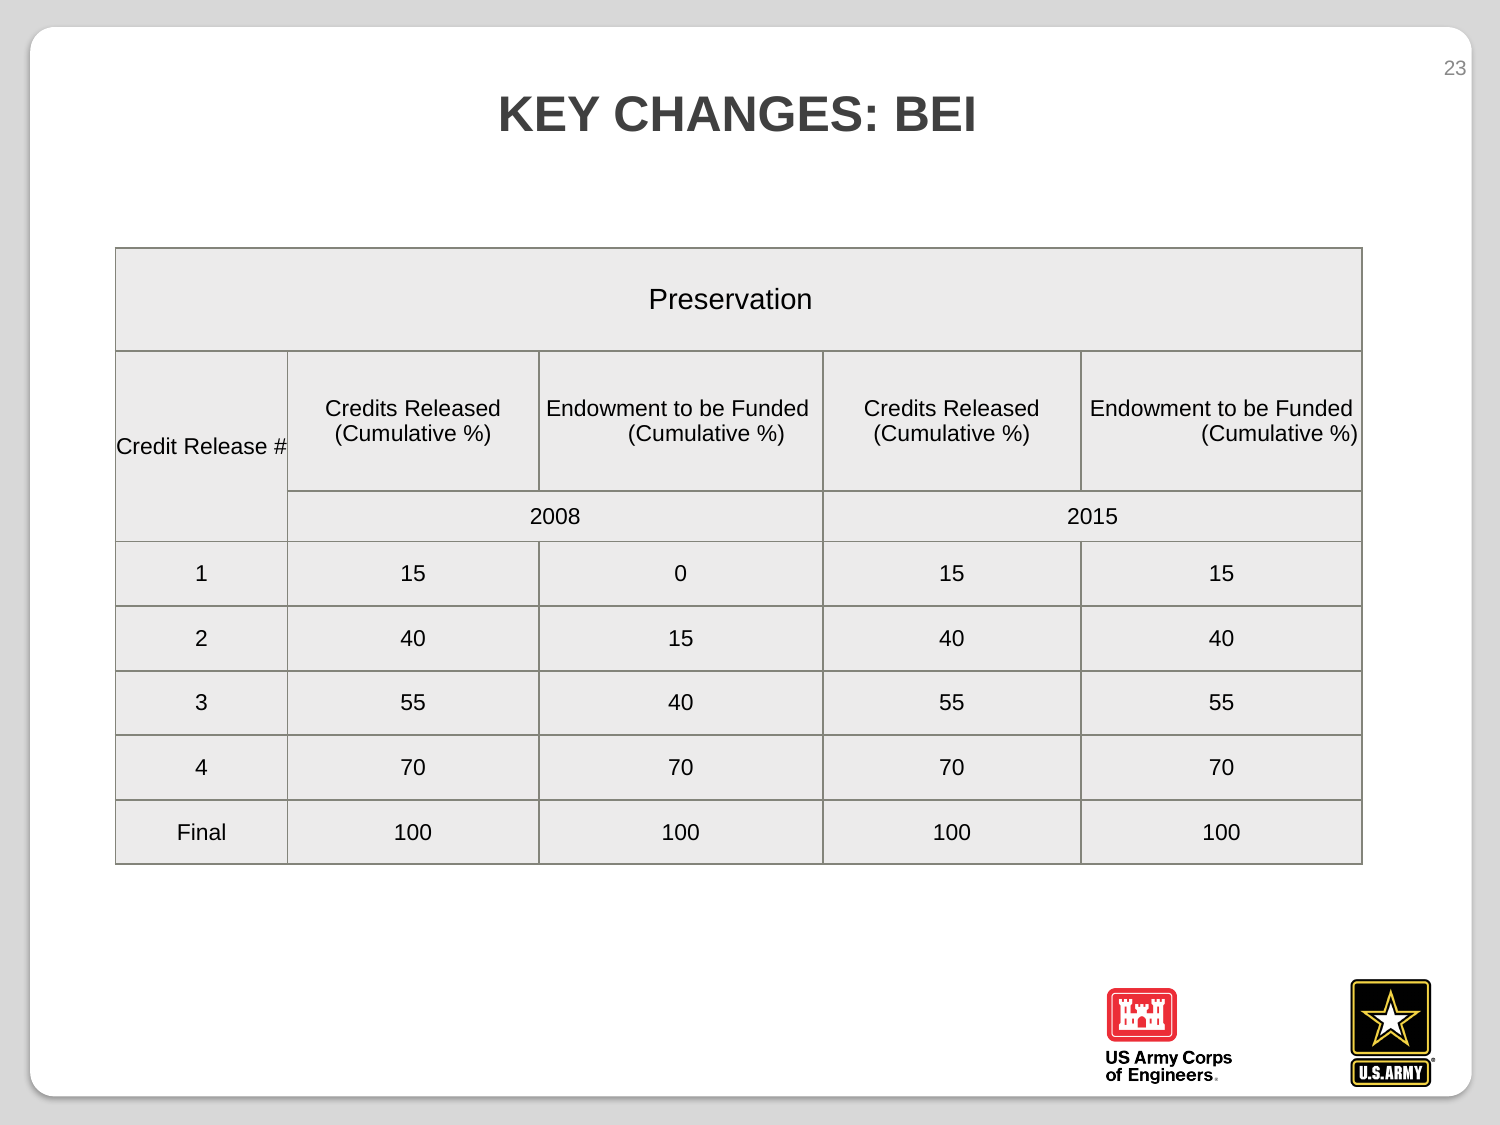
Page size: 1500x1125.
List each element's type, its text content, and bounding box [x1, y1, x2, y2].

table_cell 3 [116, 672, 287, 734]
table_cell 70 [288, 736, 538, 799]
table_cell 70 [824, 736, 1080, 799]
table_cell 15 [540, 607, 822, 670]
table_cell Endowment to be Funded (Cumulative %) [540, 352, 822, 490]
table_cell 15 [824, 542, 1080, 605]
table_cell 4 [116, 736, 287, 799]
table_cell Credit Release # [116, 352, 287, 541]
picture [1299, 953, 1482, 1113]
table_cell Credits Released (Cumulative %) [824, 352, 1080, 490]
table_cell 55 [824, 672, 1080, 734]
table_cell Endowment to be Funded (Cumulative %) [1082, 352, 1361, 490]
table_cell 2008 [288, 492, 822, 541]
table_cell 100 [288, 801, 538, 863]
table_cell 40 [540, 672, 822, 734]
table_cell 40 [288, 607, 538, 670]
table_cell Credits Released (Cumulative %) [288, 352, 538, 490]
table_cell 55 [288, 672, 538, 734]
table_cell 40 [1082, 607, 1361, 670]
table_cell 1 [116, 542, 287, 605]
table_cell 100 [824, 801, 1080, 863]
table_cell 2 [116, 607, 287, 670]
table_cell 70 [1082, 736, 1361, 799]
table_cell 100 [1082, 801, 1361, 863]
picture [1106, 988, 1232, 1084]
table_cell 55 [1082, 672, 1361, 734]
table_cell 0 [540, 542, 822, 605]
table_cell 100 [540, 801, 822, 863]
slide_number 23 [1362, 37, 1482, 98]
table_header Preservation [116, 249, 1361, 350]
table_cell 40 [824, 607, 1080, 670]
table_cell 2015 [824, 492, 1361, 541]
table_cell 15 [1082, 542, 1361, 605]
table_cell 70 [540, 736, 822, 799]
title Key Changes: BEI [49, 44, 1426, 178]
table_cell Final [116, 801, 287, 863]
table_cell 15 [288, 542, 538, 605]
